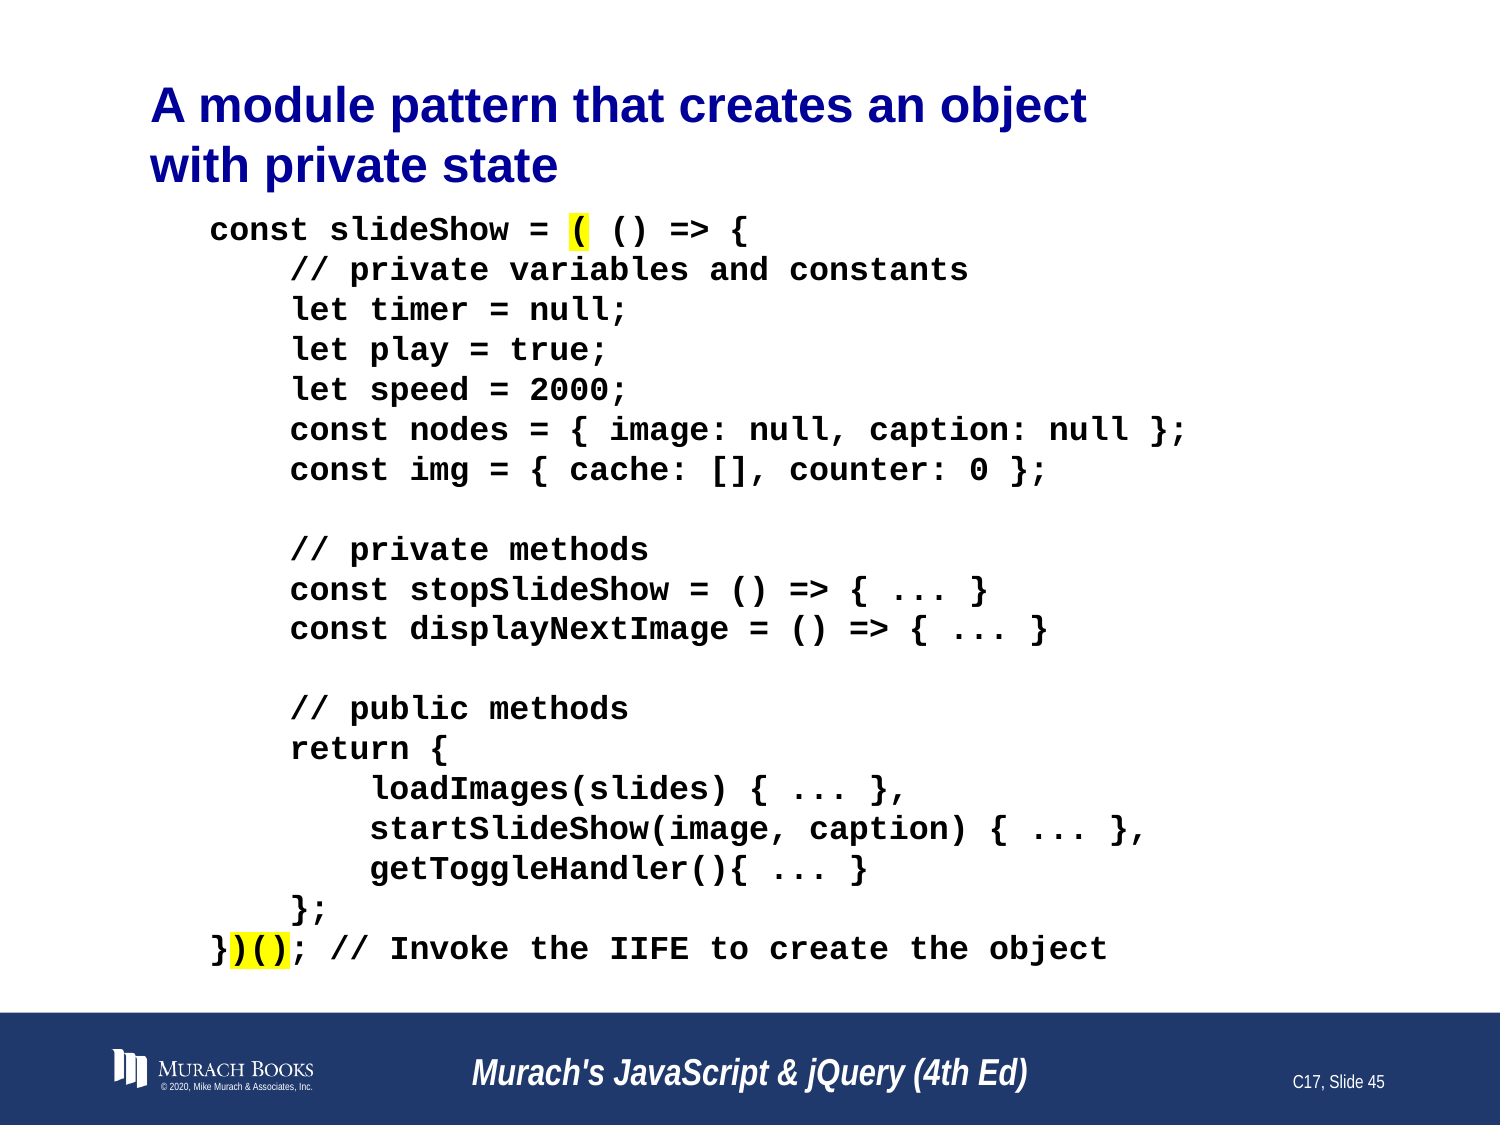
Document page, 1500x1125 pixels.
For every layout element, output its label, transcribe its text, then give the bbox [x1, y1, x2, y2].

slide_number Murach's JavaScript & jQuery (4th Ed) [463, 1025, 1050, 1100]
slide_number C17, Slide 45 [1087, 1025, 1400, 1100]
title A module pattern that creates an object with private state [150, 72, 1350, 194]
list const slideShow = ( () => { // private variables and constants let timer = null; let play = true; let speed = 2000; const nodes = { image: null, caption: null }; const img = { cache: [], counter: 0 }; // private methods const stopSlideShow = () => { ... } const displayNextImage = () => { ... } // public methods return { loadImages(slides) { ... }, startSlideShow(image, caption) { ... }, getToggleHandler(){ ... } }; })(); // Invoke the IIFE to create the object [137, 200, 1350, 1000]
footer © 2020, Mike Murach & Associates, Inc. [12, 1025, 463, 1100]
